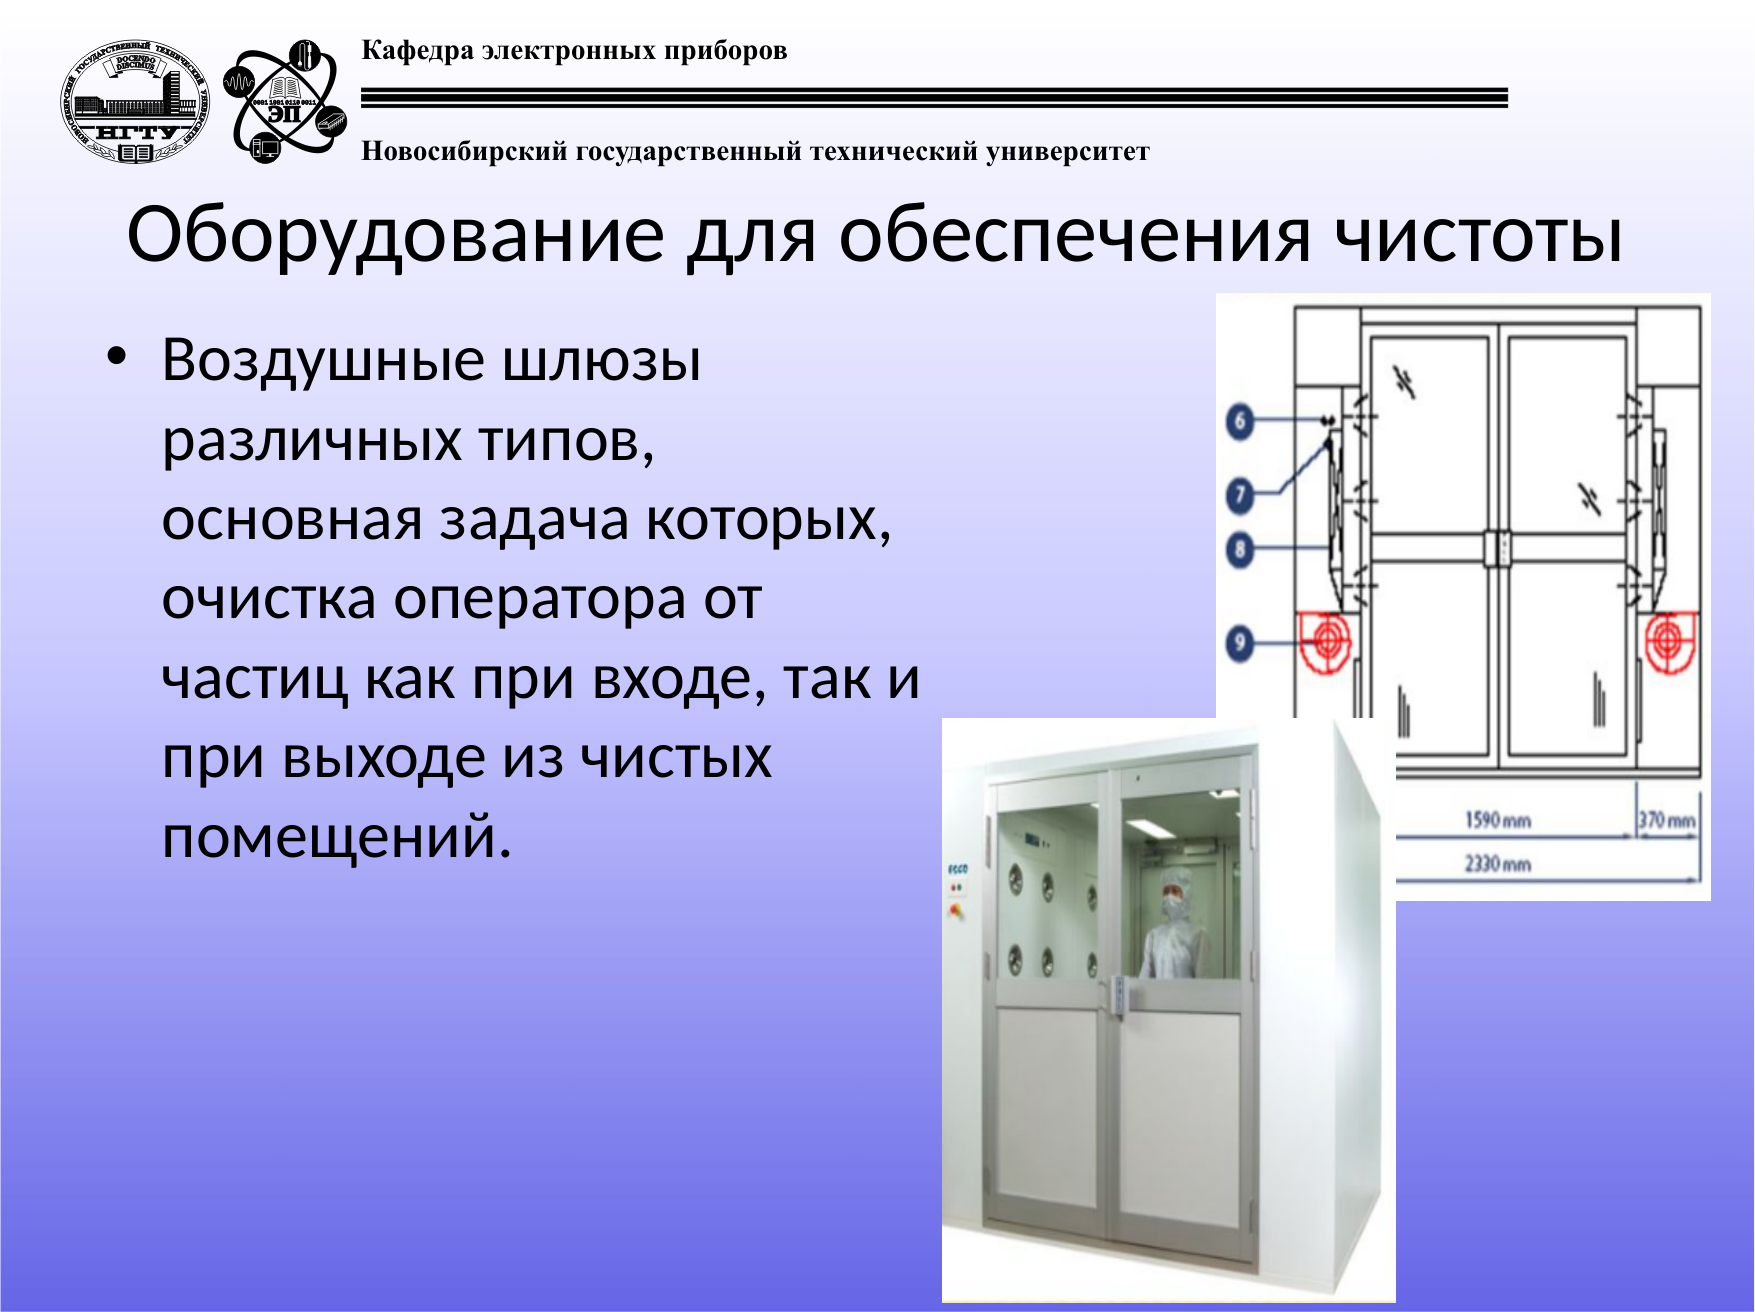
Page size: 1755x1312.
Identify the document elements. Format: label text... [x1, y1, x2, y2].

picture [0, 0, 1755, 1312]
title Оборудование для обеспечения чистоты [87, 118, 1667, 337]
list Воздушные шлюзы различных типов, основная задача которых, очистка оператора от частиц как при входе, так и при выходе из чистых помещений. [87, 305, 943, 1172]
